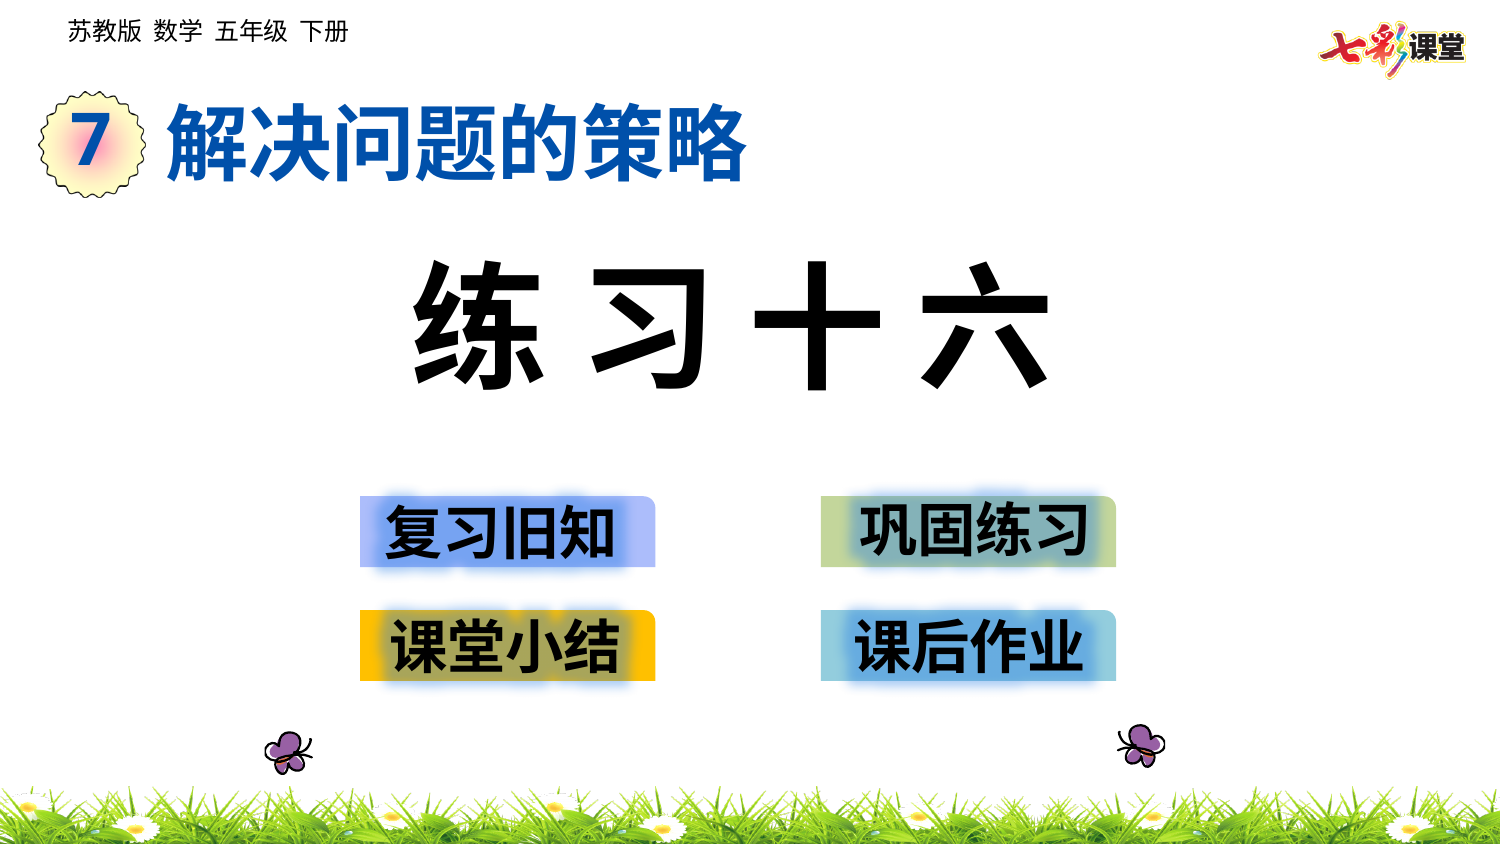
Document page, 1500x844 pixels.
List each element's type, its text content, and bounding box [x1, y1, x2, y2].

text_box 课堂小结 [370, 598, 642, 693]
picture [264, 730, 318, 779]
text_box 解决问题的策略 [153, 85, 760, 197]
picture [1316, 20, 1468, 80]
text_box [37, 84, 146, 198]
picture [0, 786, 1500, 844]
text_box 巩固练习 [840, 481, 1112, 575]
text_box [818, 494, 822, 570]
text_box 课后作业 [833, 598, 1106, 693]
picture [1111, 723, 1166, 772]
text_box 复习旧知 [365, 484, 638, 579]
text_box 练 习 十 六 [399, 235, 1066, 412]
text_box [0, 0, 573, 70]
